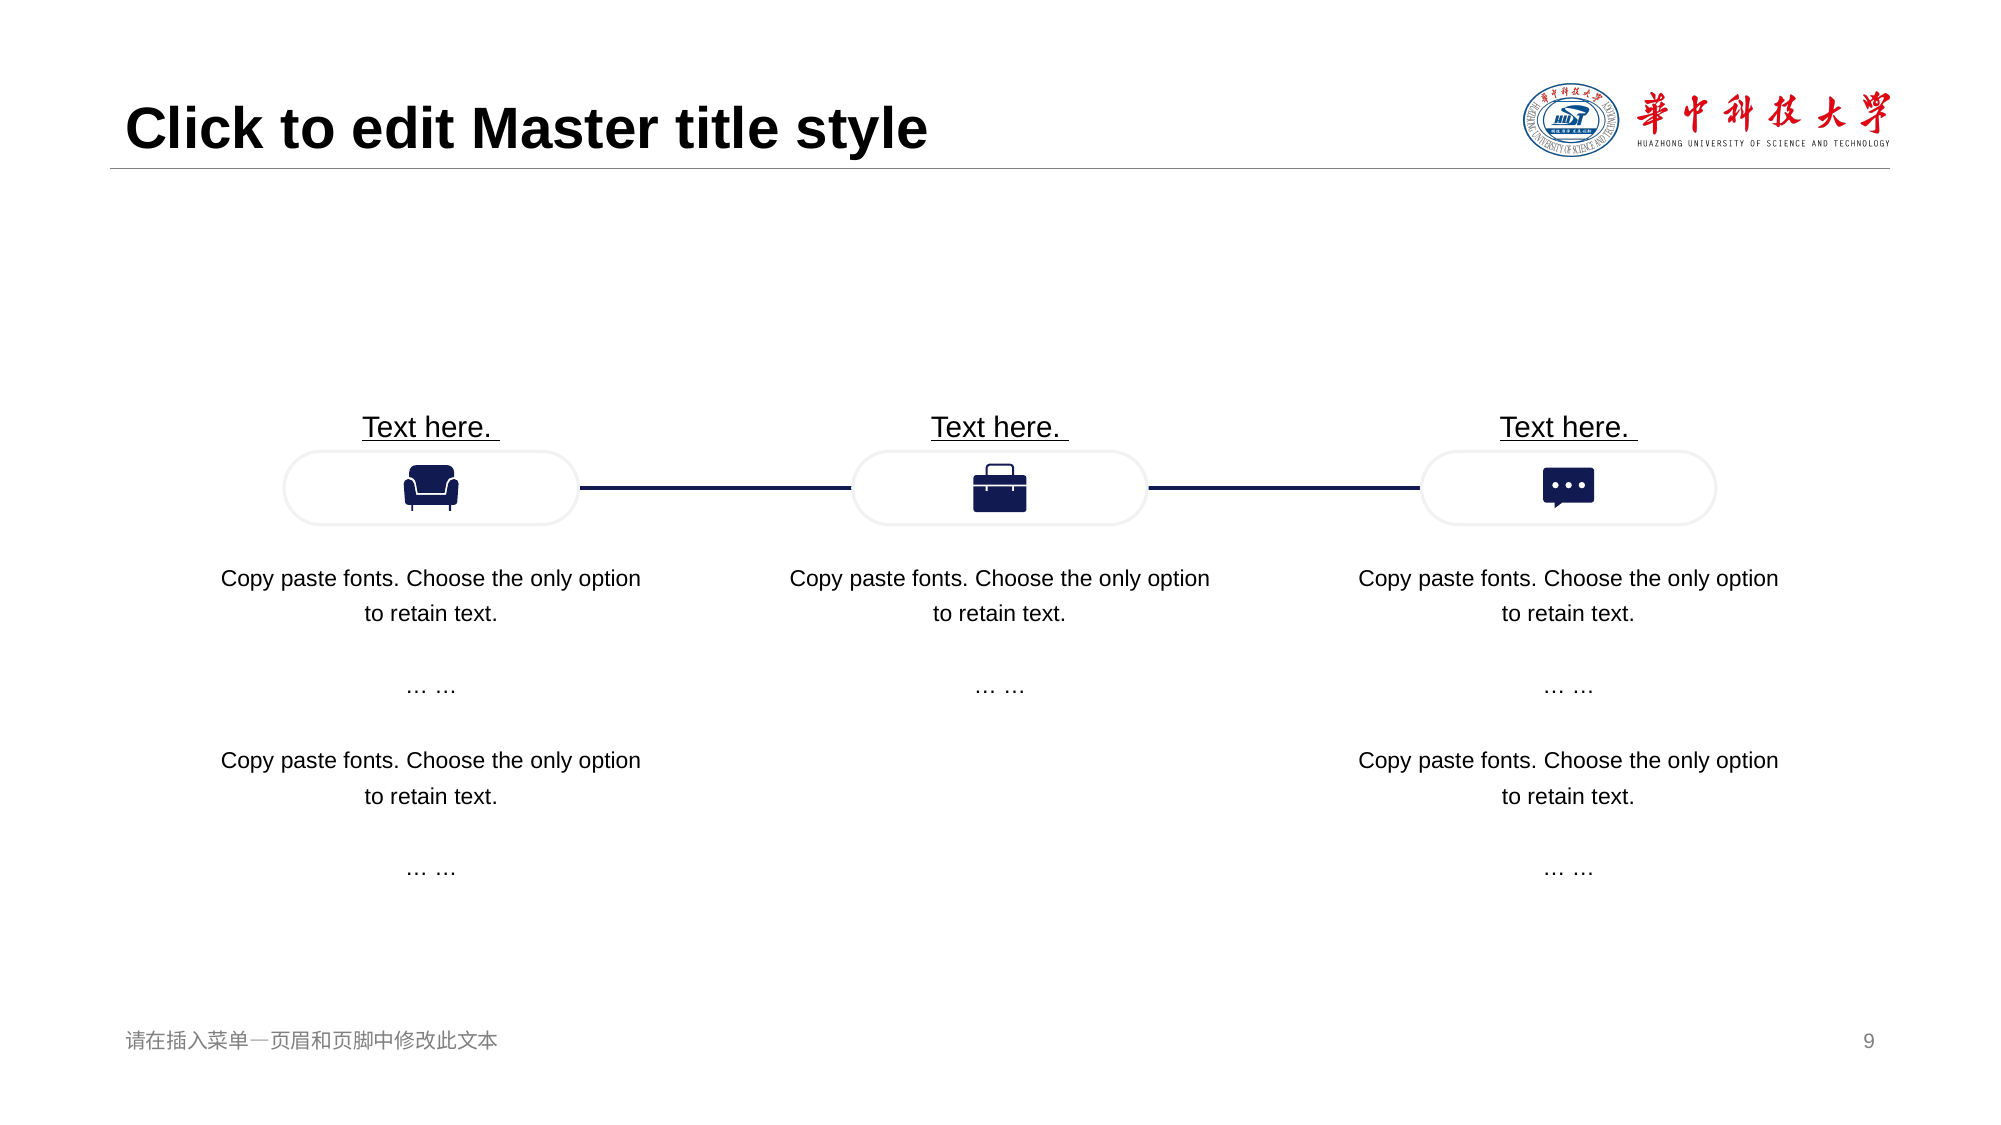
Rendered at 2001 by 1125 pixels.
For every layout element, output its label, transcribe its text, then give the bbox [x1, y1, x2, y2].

title Click to edit Master title style [109, 0, 1890, 169]
footer 请在插入菜单—页眉和页脚中修改此文本 [109, 1023, 790, 1058]
slide_number 9 [1412, 1023, 1890, 1058]
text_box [196, 383, 1804, 901]
